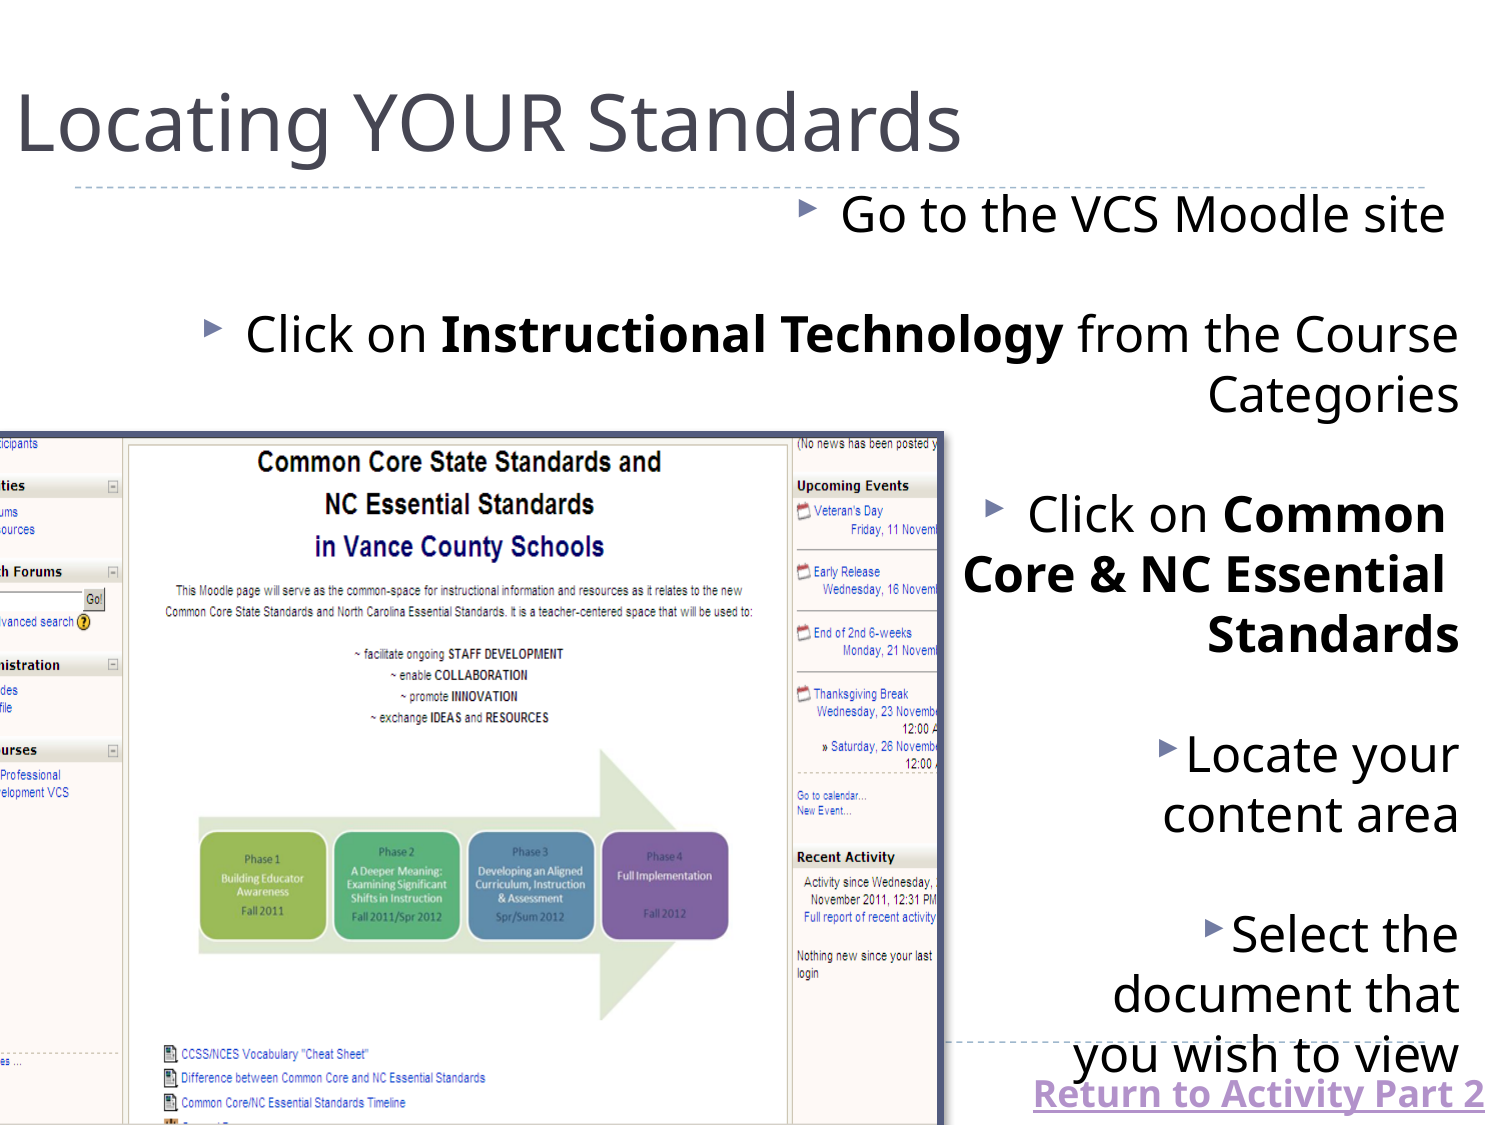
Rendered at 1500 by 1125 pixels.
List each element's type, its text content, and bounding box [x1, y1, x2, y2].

list Go to the VCS Moodle site Click on Instructional Technology from the Course Categories Click on Common Core & NC Essential Standards Locate your content area Select the document that you wish to view [37, 174, 1475, 1125]
title Locating YOUR Standards [0, 0, 1350, 175]
picture [0, 437, 938, 1125]
text_box Return to Activity Part 2 [974, 1062, 1500, 1125]
